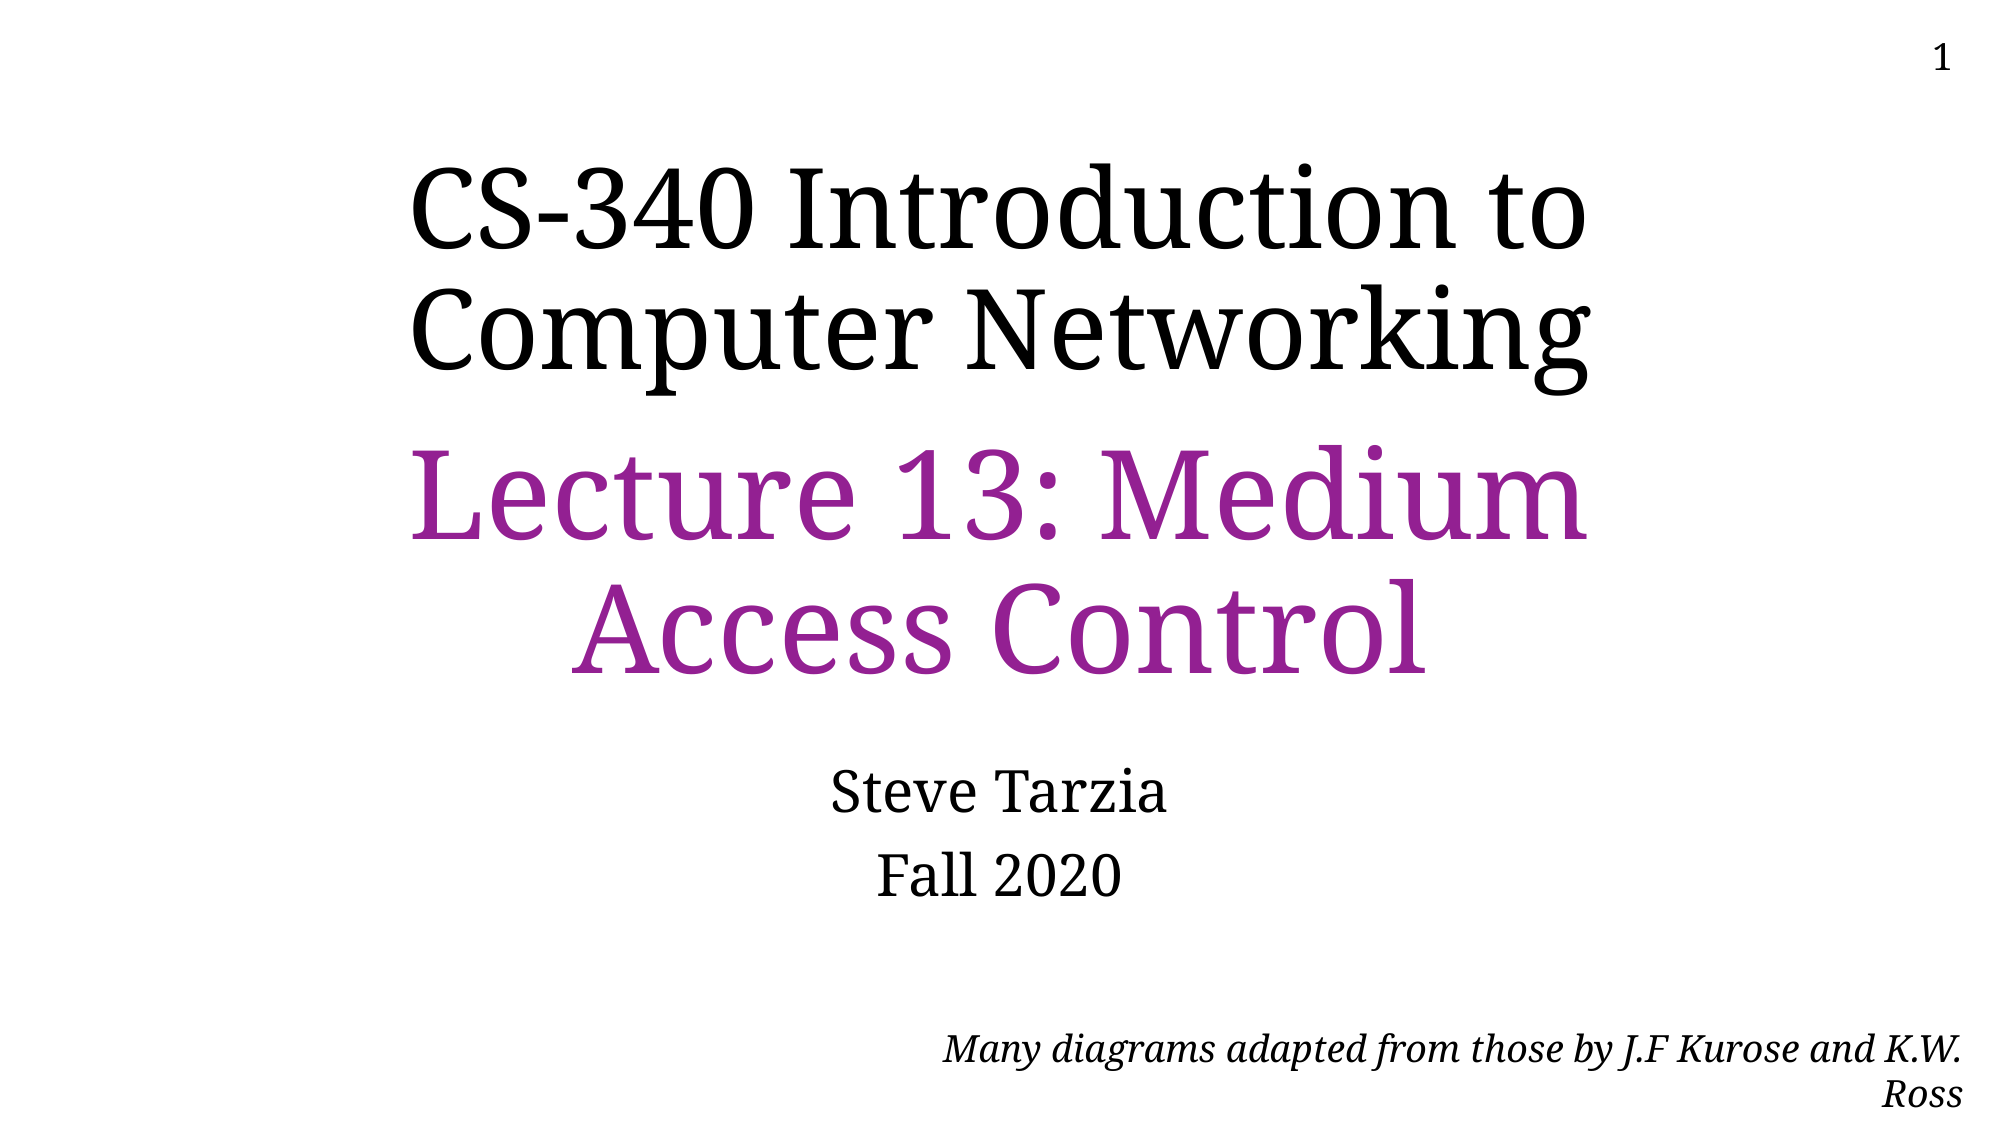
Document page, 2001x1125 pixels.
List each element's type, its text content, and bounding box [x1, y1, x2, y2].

text_box Many diagrams adapted from those by J.F Kurose and K.W. Ross [921, 1017, 1979, 1123]
title CS-340 Introduction to Computer Networking Lecture 13: Medium Access Control [249, 144, 1750, 709]
subtitle Steve Tarzia Fall 2020 [249, 755, 1750, 942]
